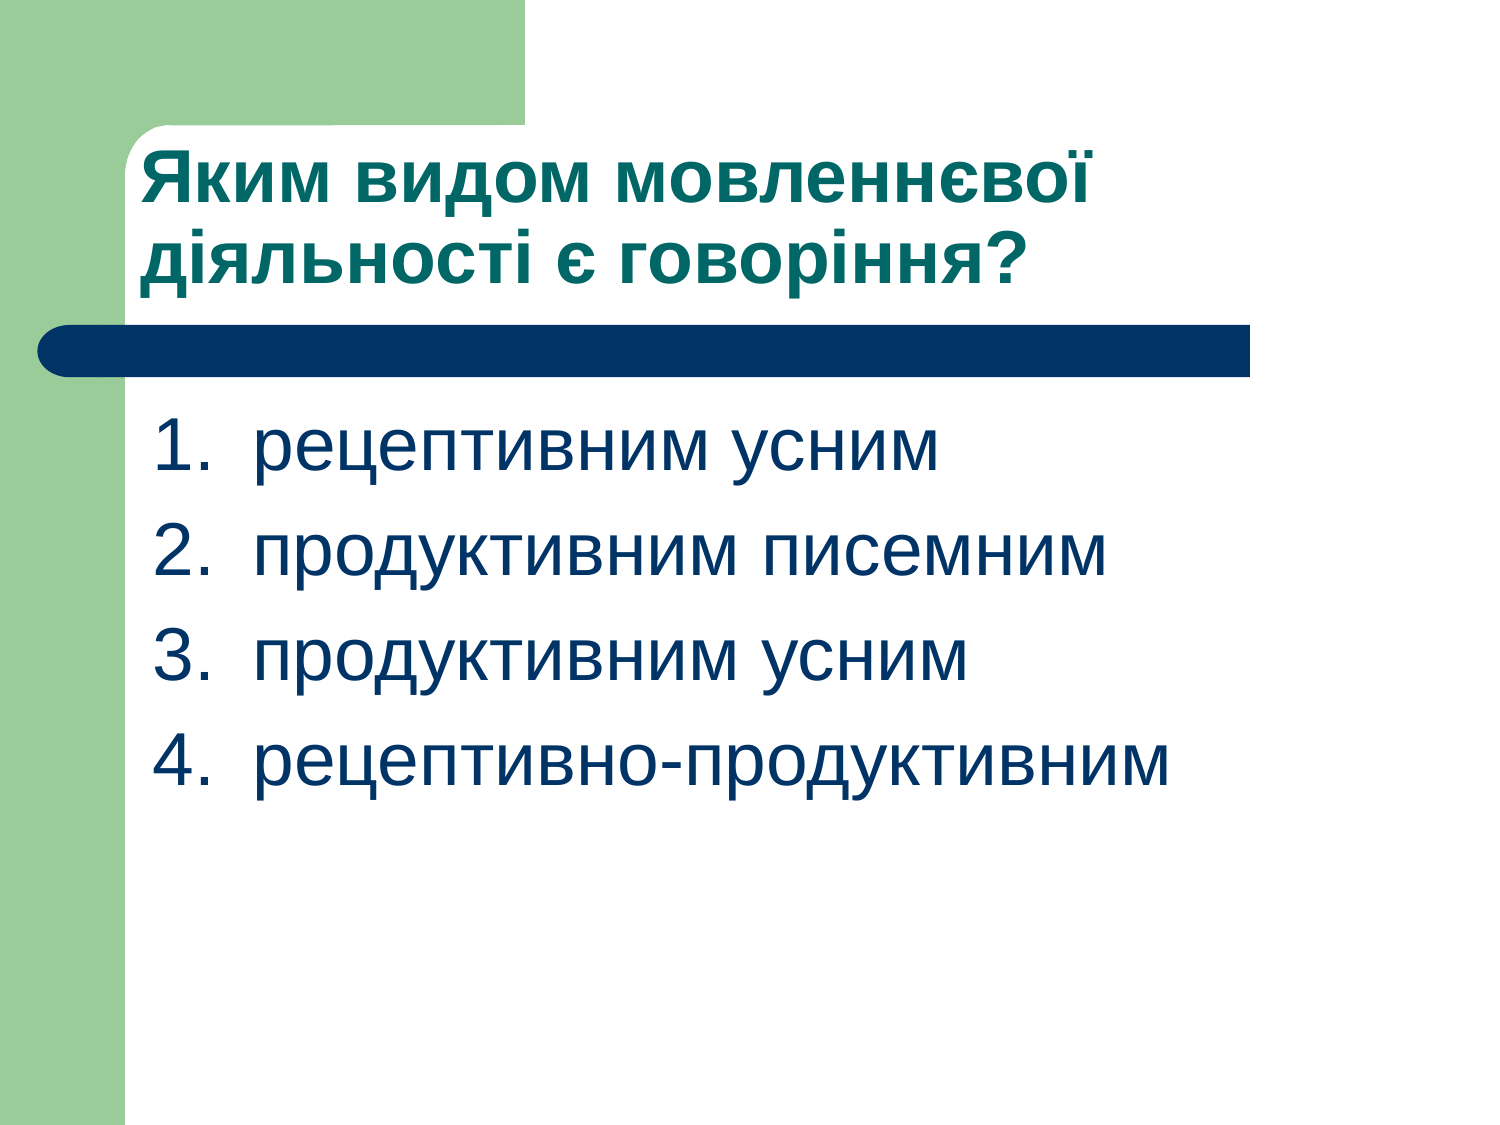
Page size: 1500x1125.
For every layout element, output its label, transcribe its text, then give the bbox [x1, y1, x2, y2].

list рецептивним усним продуктивним писемним продуктивним усним рецептивно-продуктивним [137, 387, 1400, 999]
title Яким видом мовленнєвої діяльності є говоріння? [125, 125, 1425, 313]
